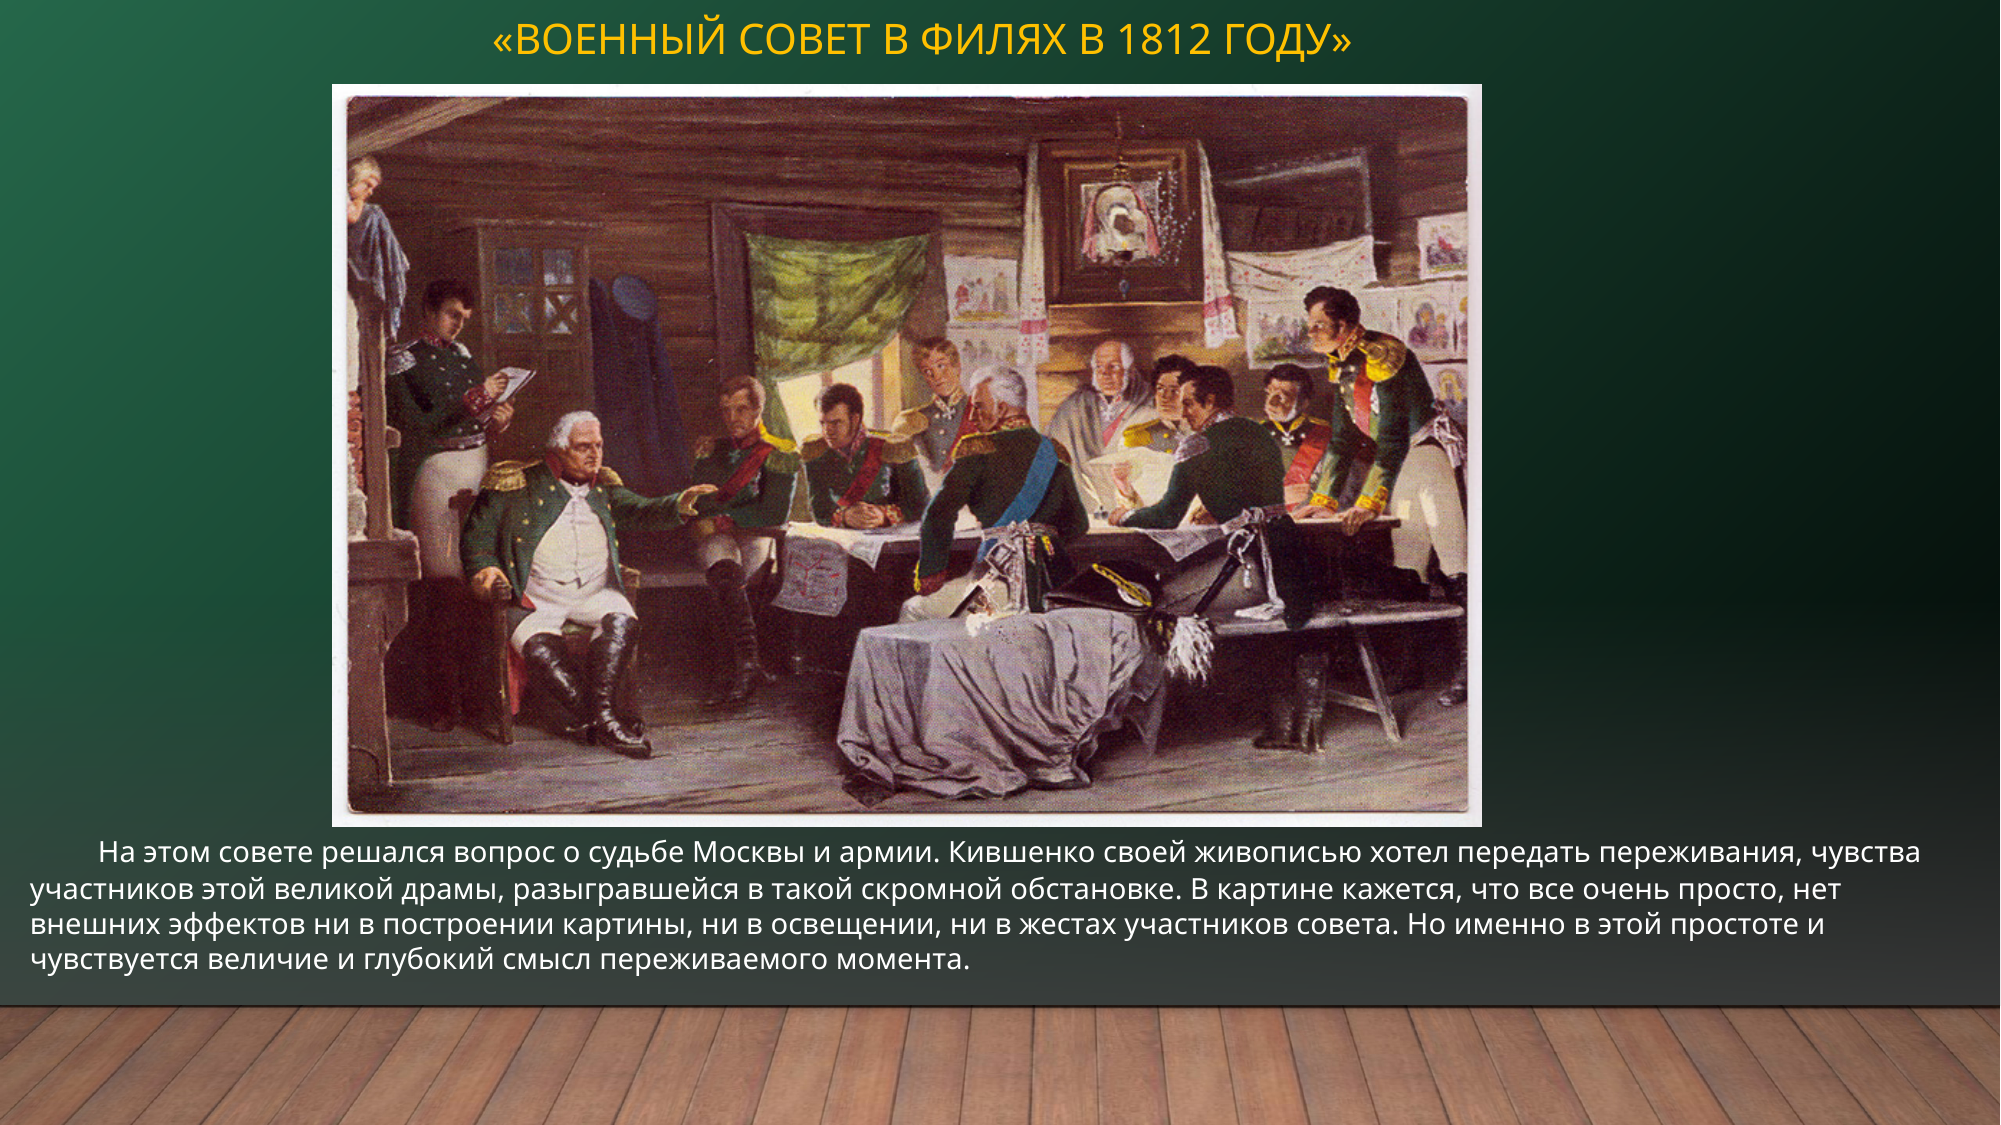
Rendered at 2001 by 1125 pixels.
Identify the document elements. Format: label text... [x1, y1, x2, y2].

text_box На этом совете решался вопрос о судьбе Москвы и армии. Кившенко своей живописью хотел передать переживания, чувства участников этой великой драмы, разыгравшейся в такой скромной обстановке. В картине кажется, что все очень просто, нет внешних эффектов ни в построении картины, ни в освещении, ни в жестах участников совета. Но именно в этой простоте и чувствуется величие и глубокий смысл переживаемого момента. [14, 817, 1961, 983]
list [331, 84, 1483, 827]
title «Военный совет в Филях в 1812 году» [0, 10, 1863, 72]
picture [0, 1005, 2000, 1125]
